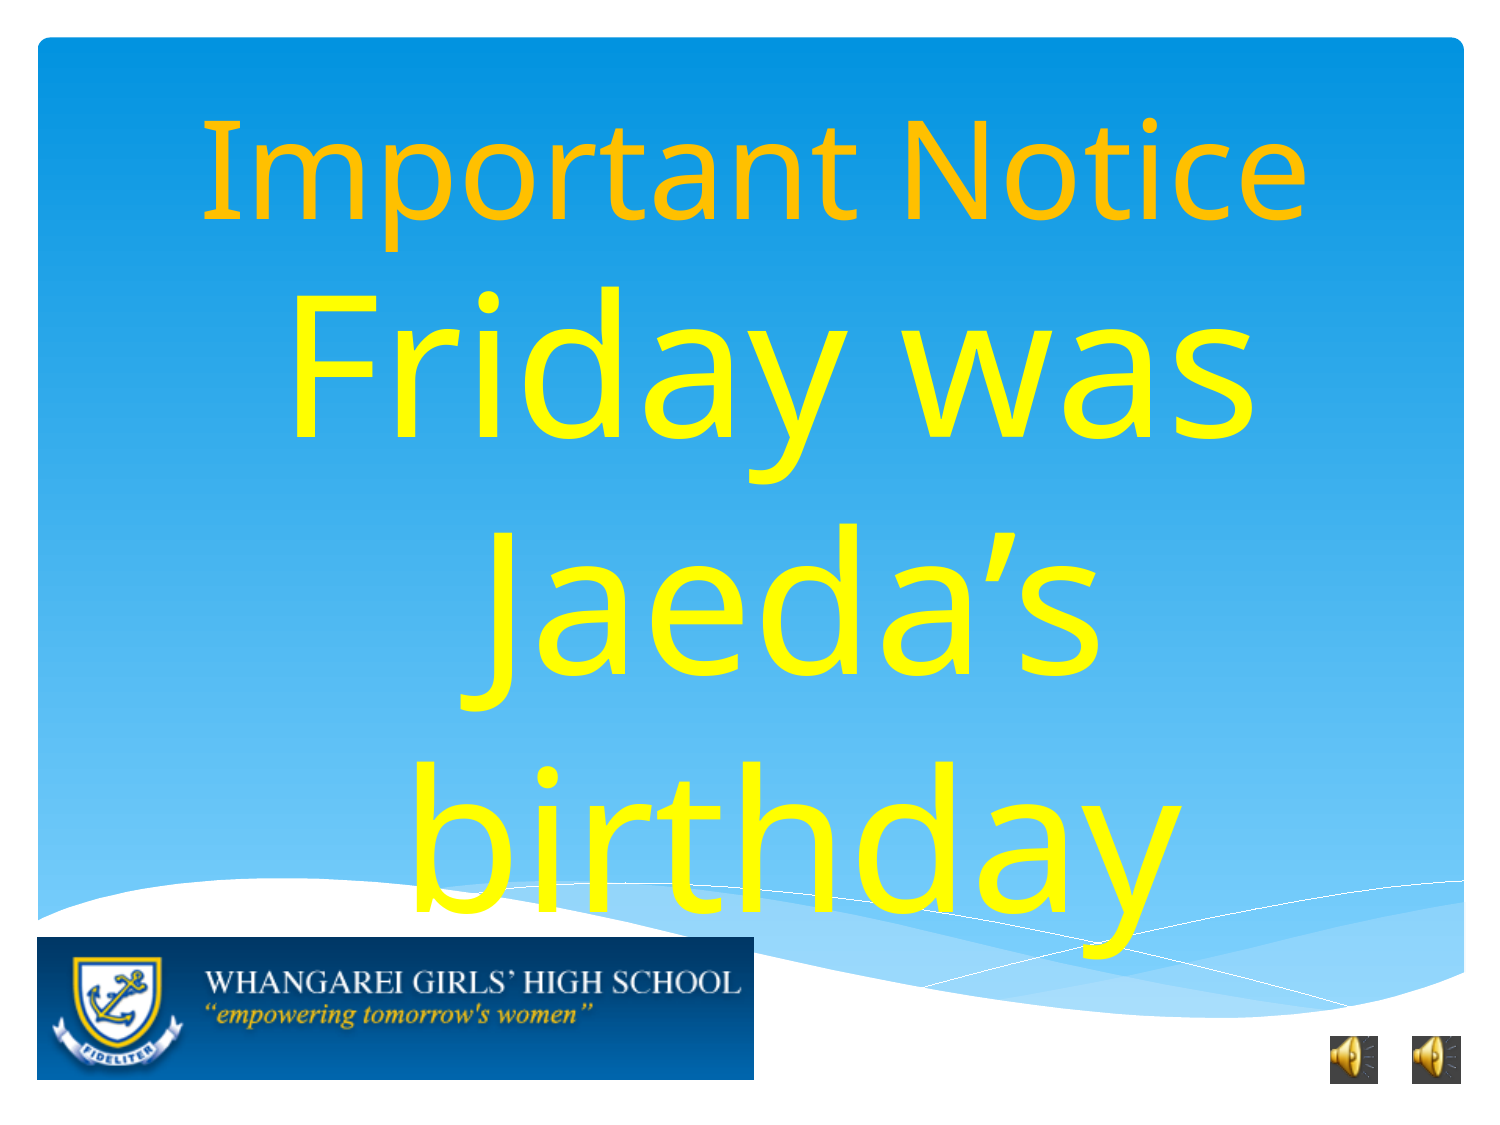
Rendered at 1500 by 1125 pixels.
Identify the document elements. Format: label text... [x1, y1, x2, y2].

picture [1411, 1034, 1462, 1086]
picture [1328, 1034, 1380, 1086]
text_box Important Notice [149, 37, 1362, 255]
text_box Friday was Jaeda’s birthday [149, 231, 1391, 963]
picture [37, 937, 754, 1080]
